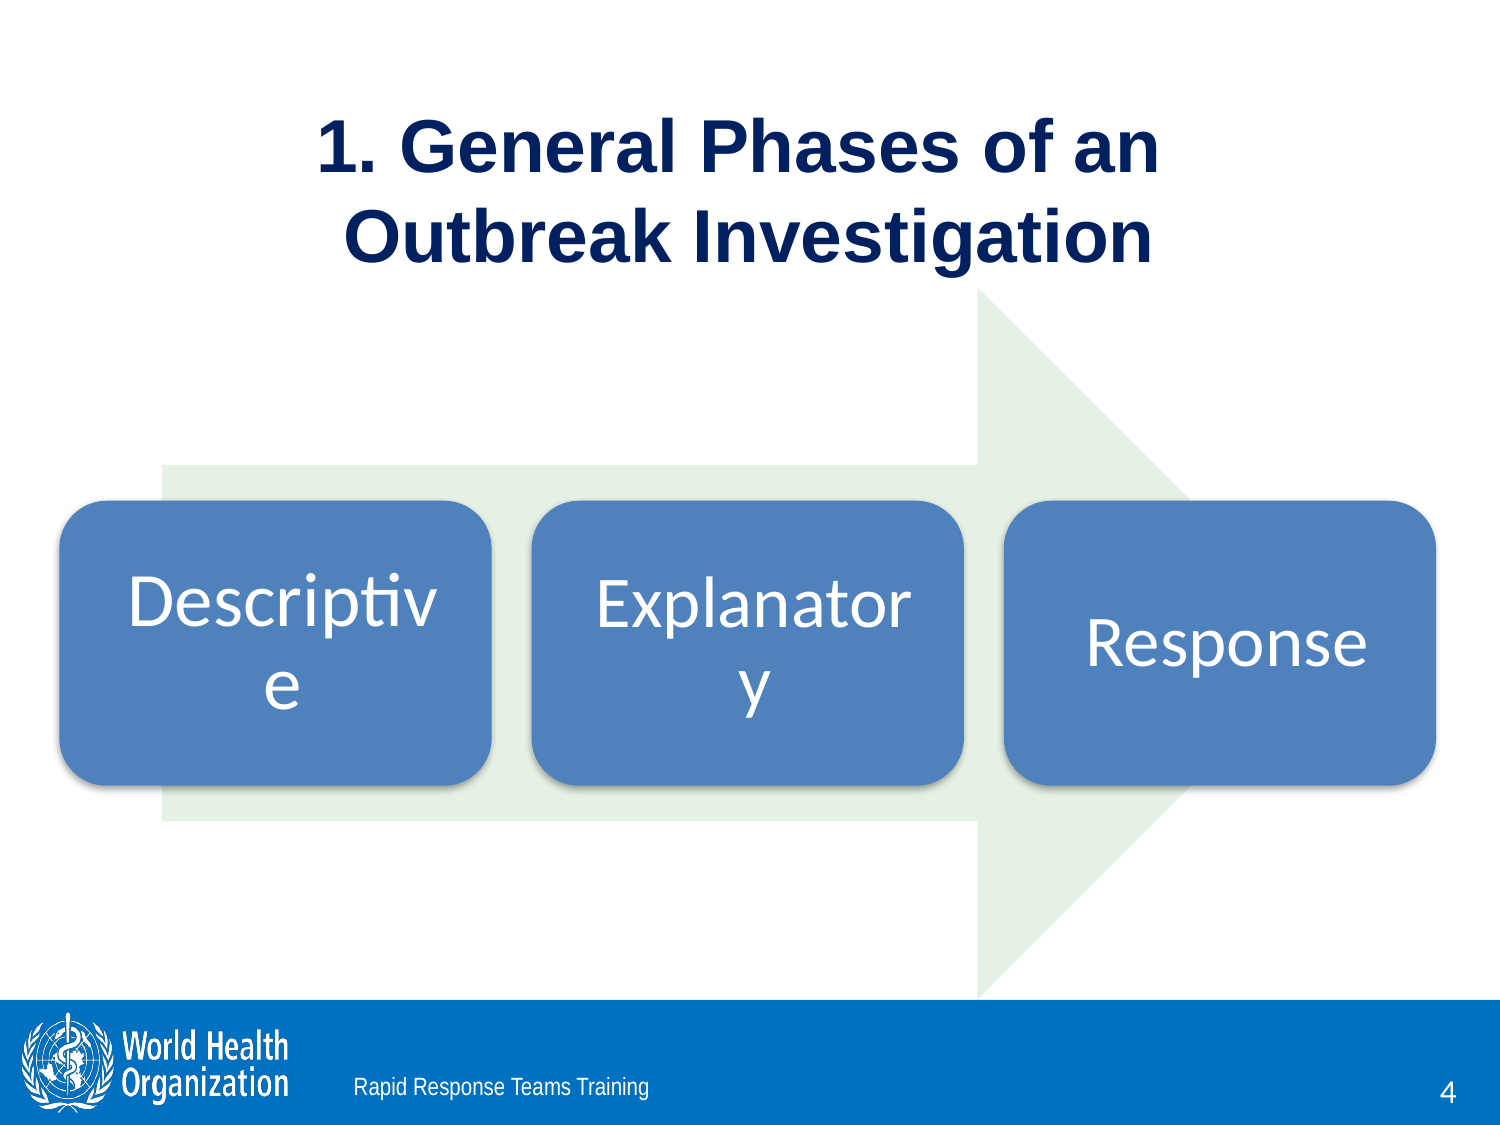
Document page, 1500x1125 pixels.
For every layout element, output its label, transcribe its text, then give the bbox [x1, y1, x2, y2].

text_box 1. General Phases of an Outbreak Investigation [61, 90, 1437, 286]
picture [21, 1012, 288, 1113]
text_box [58, 286, 1438, 1000]
